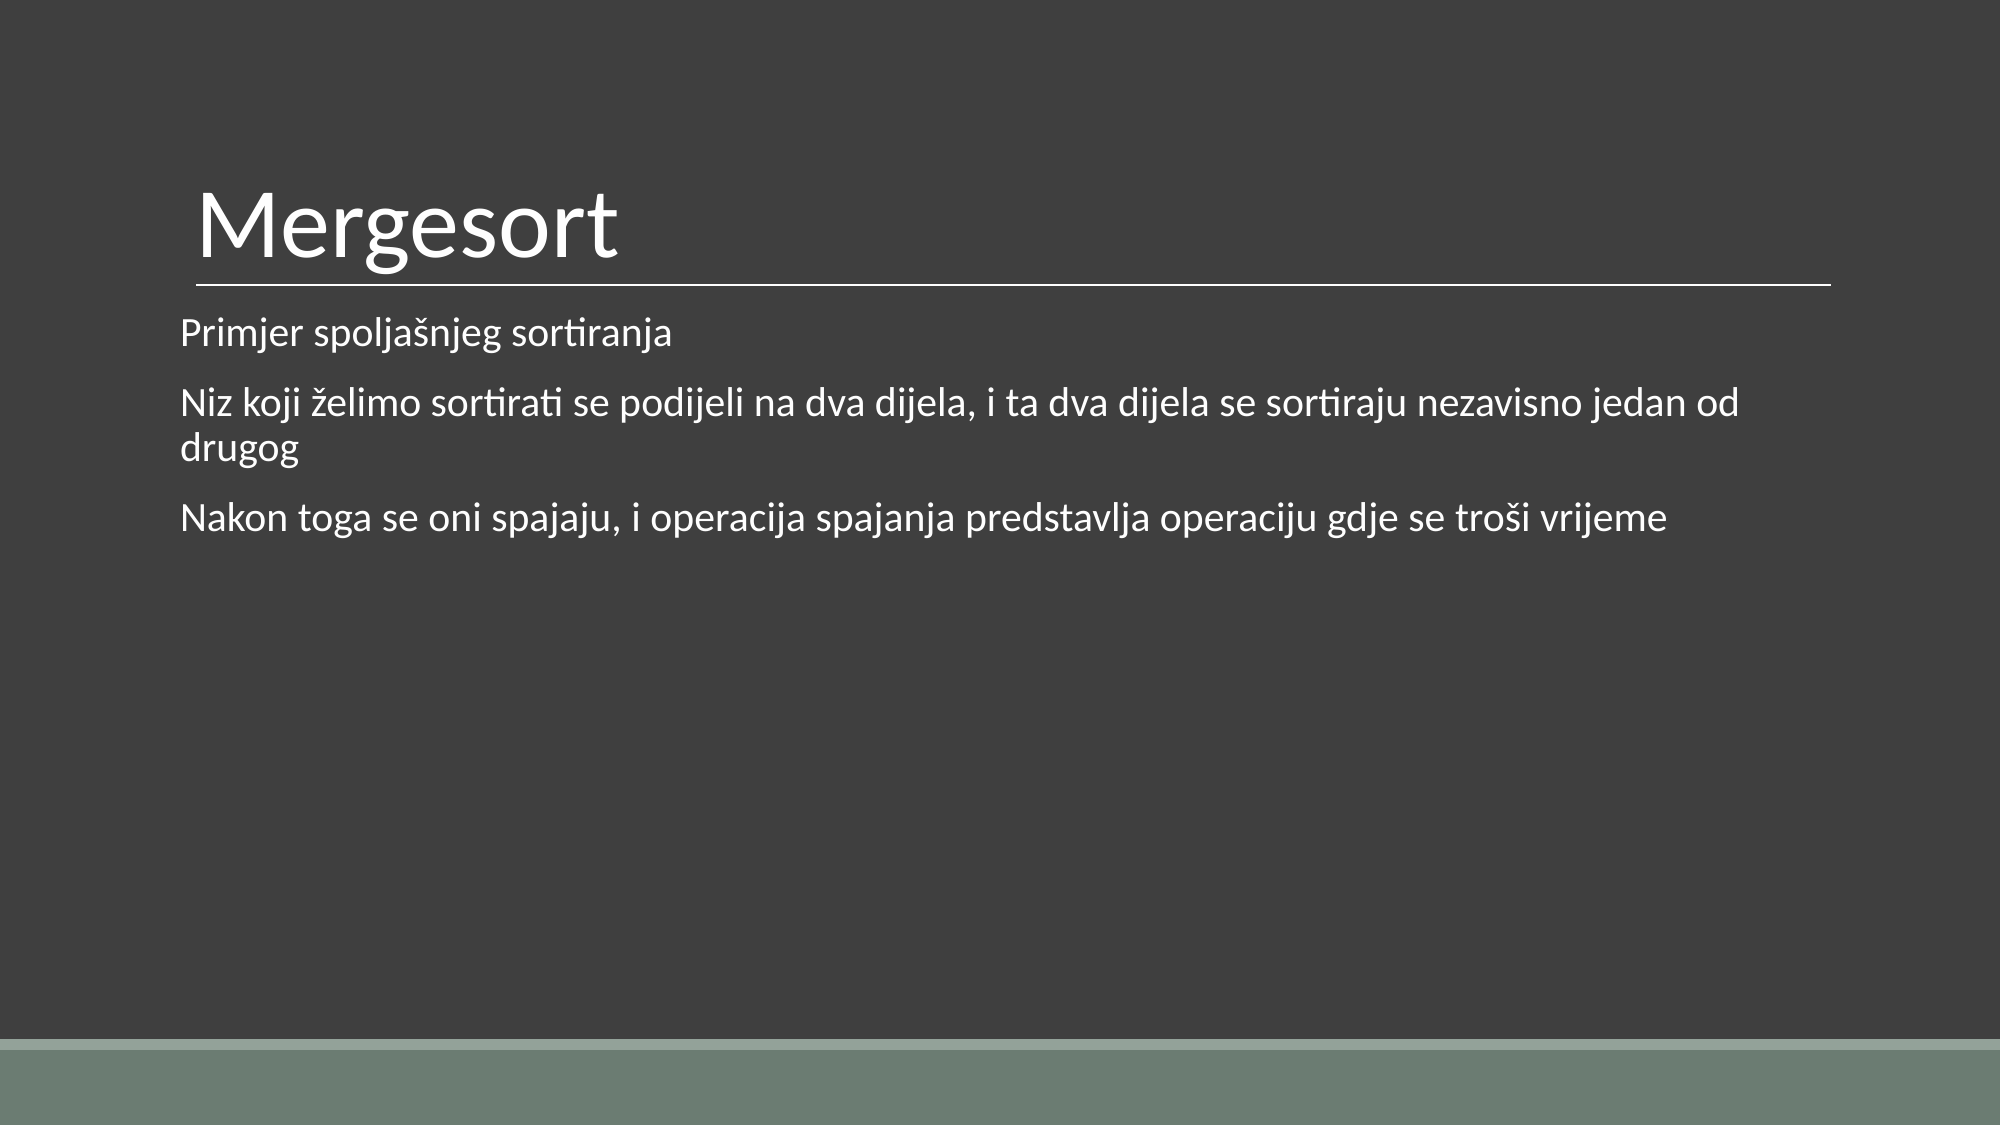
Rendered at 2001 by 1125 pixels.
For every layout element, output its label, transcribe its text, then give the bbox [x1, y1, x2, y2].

title Mergesort [180, 47, 1830, 285]
list Primjer spoljašnjeg sortiranja Niz koji želimo sortirati se podijeli na dva dijela, i ta dva dijela se sortiraju nezavisno jedan od drugog Nakon toga se oni spajaju, i operacija spajanja predstavlja operaciju gdje se troši vrijeme [180, 302, 1830, 963]
